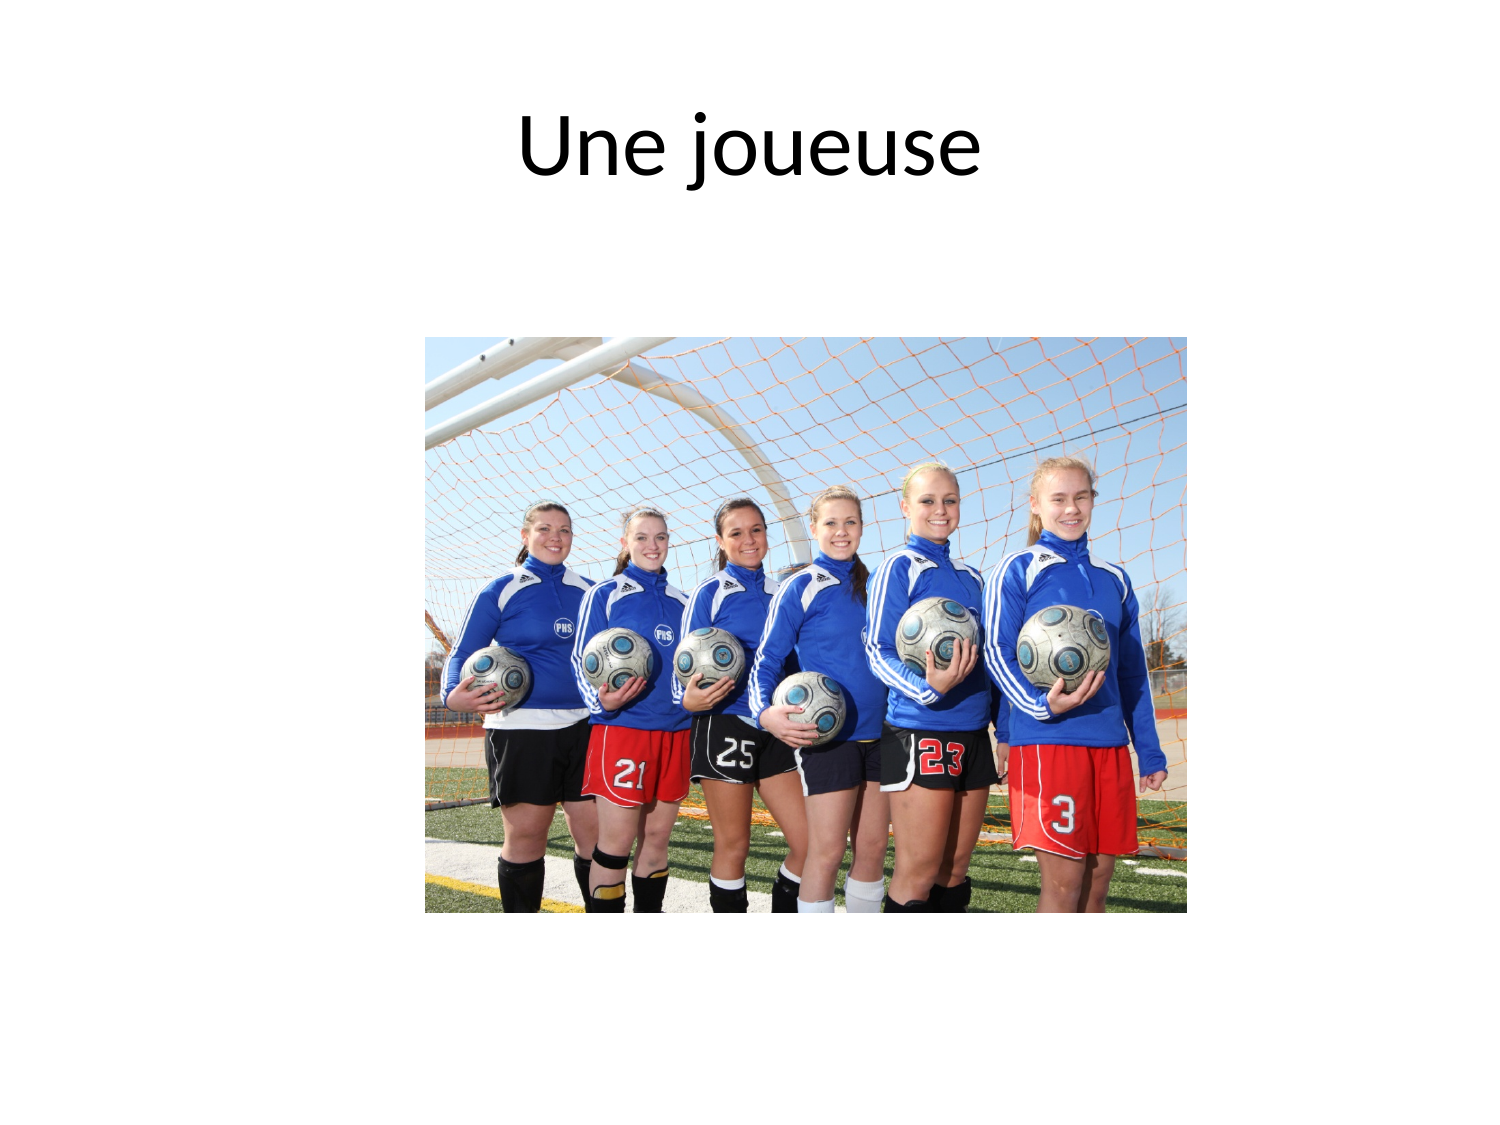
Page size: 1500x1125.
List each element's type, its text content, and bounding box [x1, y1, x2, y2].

picture [424, 337, 1187, 913]
title Une joueuse [75, 45, 1425, 233]
